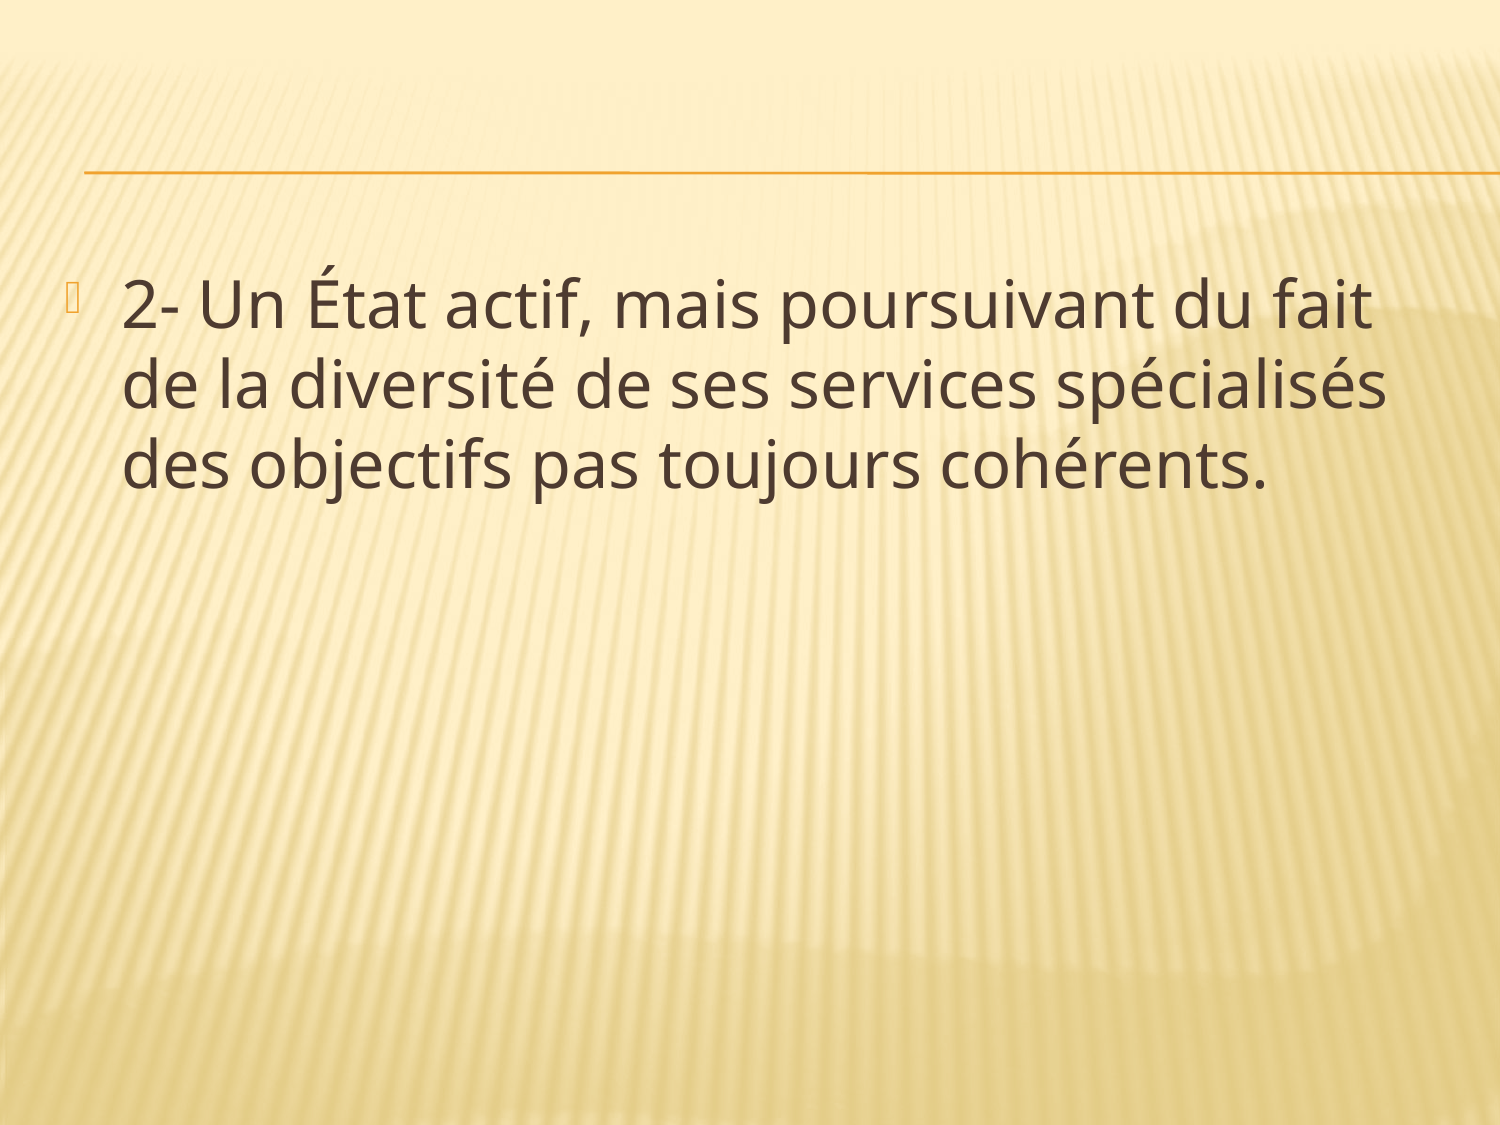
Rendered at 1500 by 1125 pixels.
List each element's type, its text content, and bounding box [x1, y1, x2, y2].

list 2- Un État actif, mais poursuivant du fait de la diversité de ses services spécialisés des objectifs pas toujours cohérents. [50, 254, 1475, 998]
